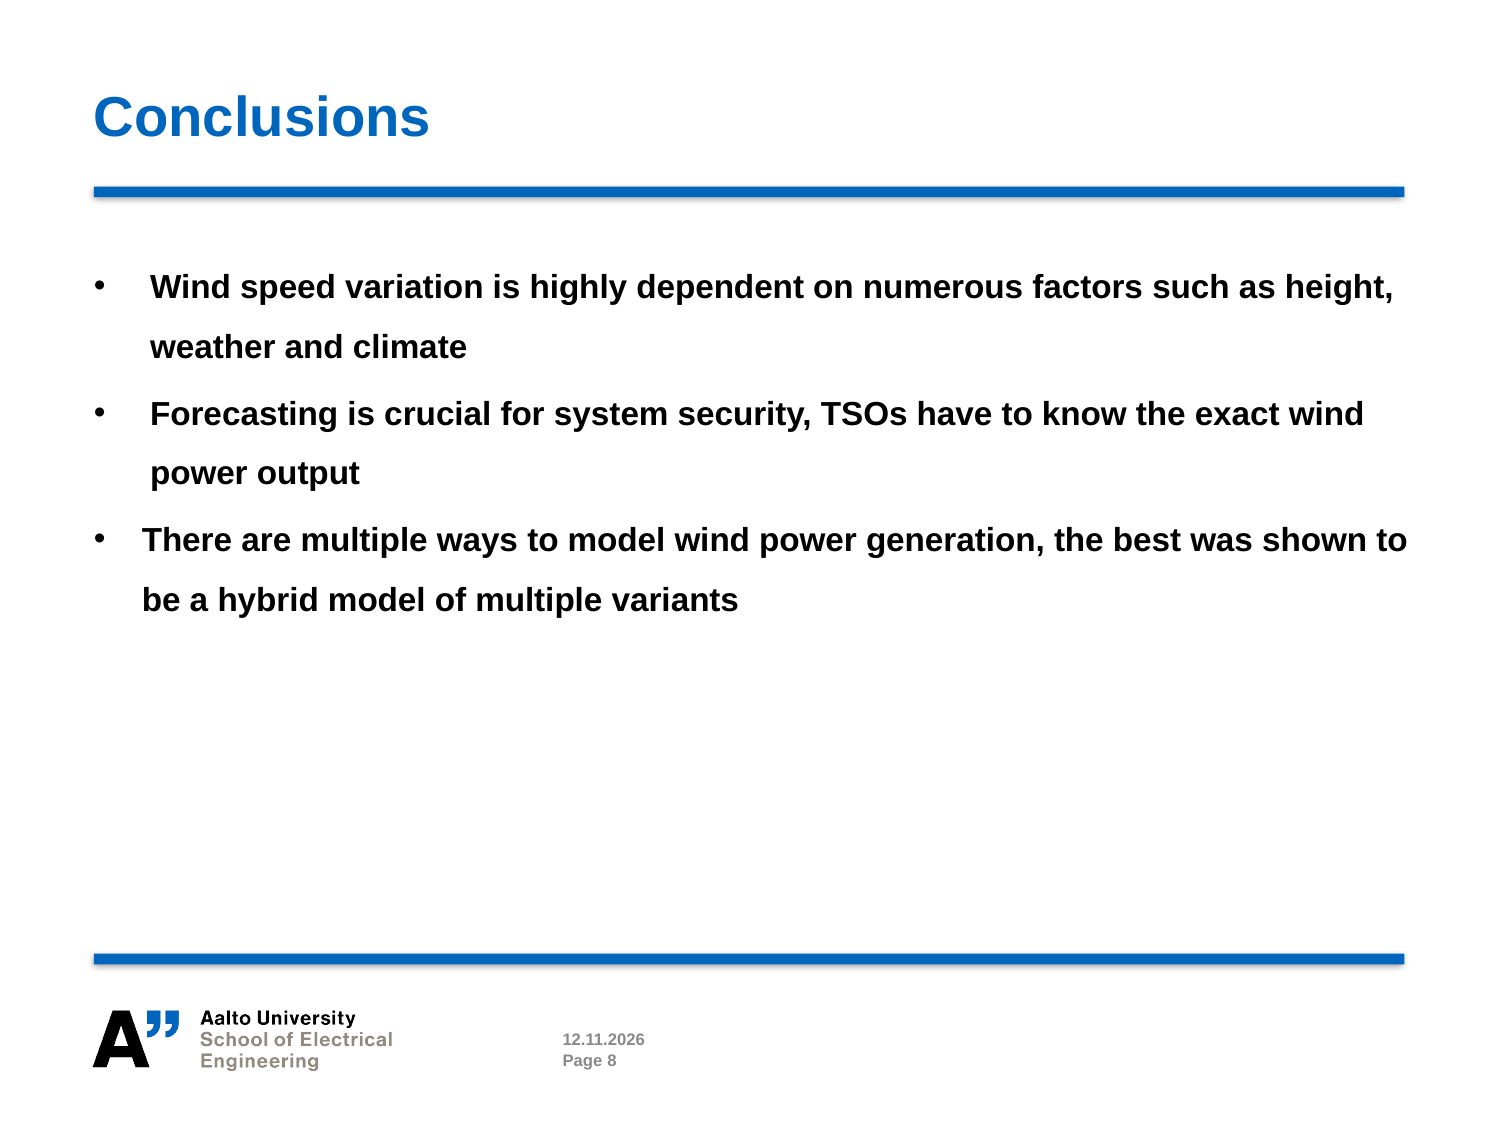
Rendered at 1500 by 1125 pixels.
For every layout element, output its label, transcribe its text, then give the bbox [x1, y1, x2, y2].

picture [35, 953, 449, 1125]
title Conclusions [93, 80, 1369, 228]
slide_number Page 8 [562, 1050, 816, 1071]
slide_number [562, 1029, 816, 1050]
list Wind speed variation is highly dependent on numerous factors such as height, weather and climate Forecasting is crucial for system security, TSOs have to know the exact wind power output There are multiple ways to model wind power generation, the best was shown to be a hybrid model of multiple variants [93, 245, 1429, 925]
